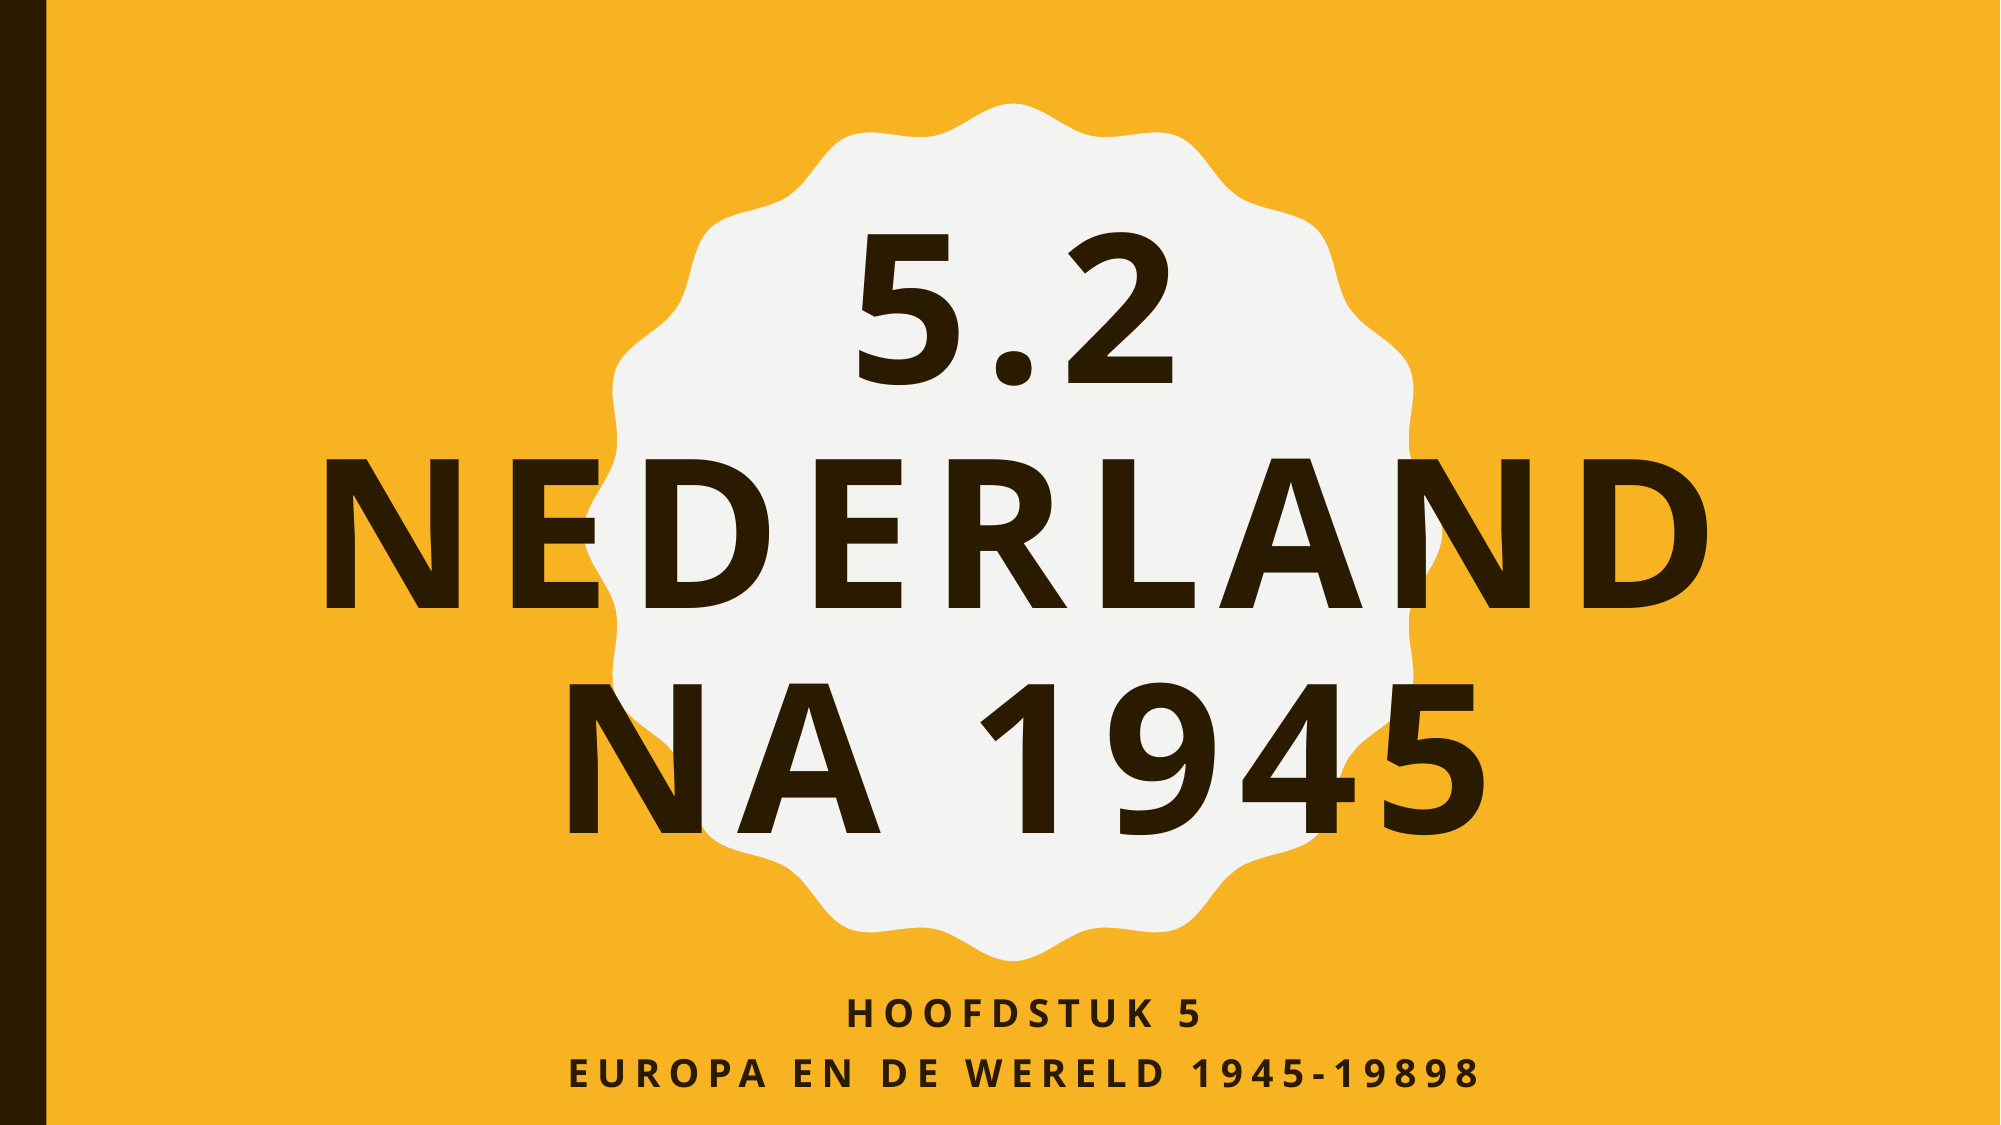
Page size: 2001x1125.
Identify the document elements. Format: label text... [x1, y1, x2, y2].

subtitle HOOFDSTUK 5 EUROPA EN DE WERELD 1945-19898 [363, 980, 1684, 1103]
title 5.2 NEDERLAND NA 1945 [176, 180, 1870, 902]
